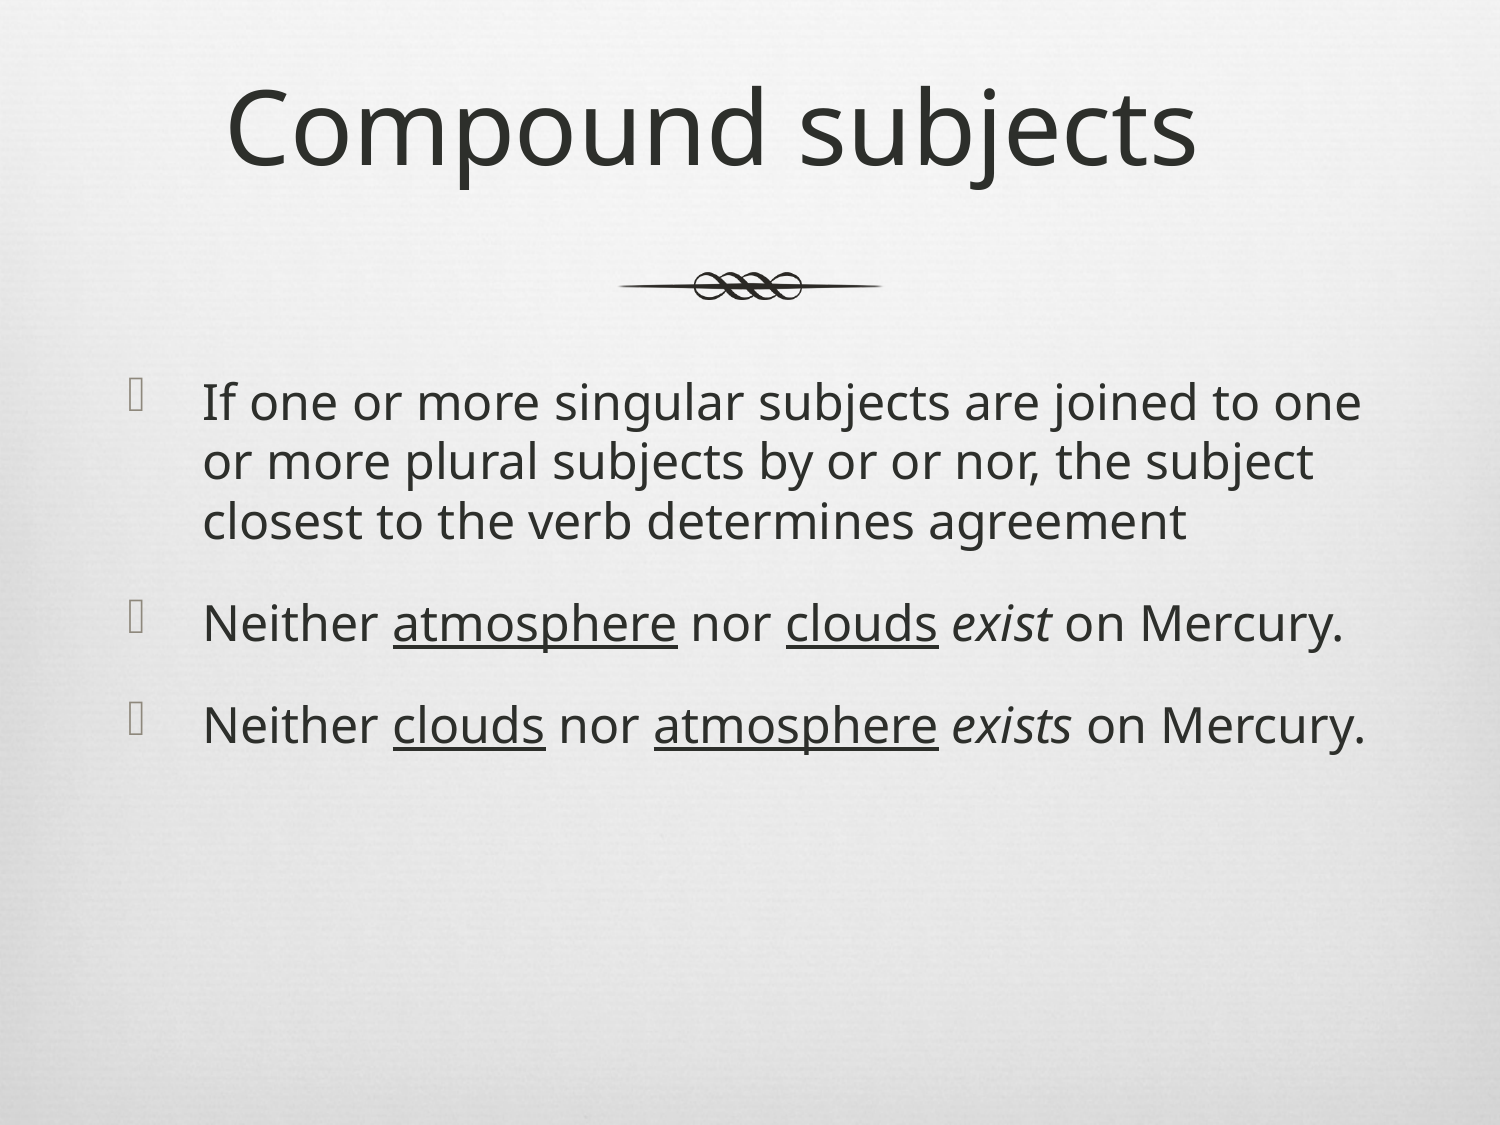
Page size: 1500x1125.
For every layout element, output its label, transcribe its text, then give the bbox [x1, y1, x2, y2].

title Compound subjects [112, 11, 1388, 236]
picture [615, 272, 885, 300]
list If one or more singular subjects are joined to one or more plural subjects by or or nor, the subject closest to the verb determines agreement Neither atmosphere nor clouds exist on Mercury. Neither clouds nor atmosphere exists on Mercury. [112, 362, 1388, 963]
